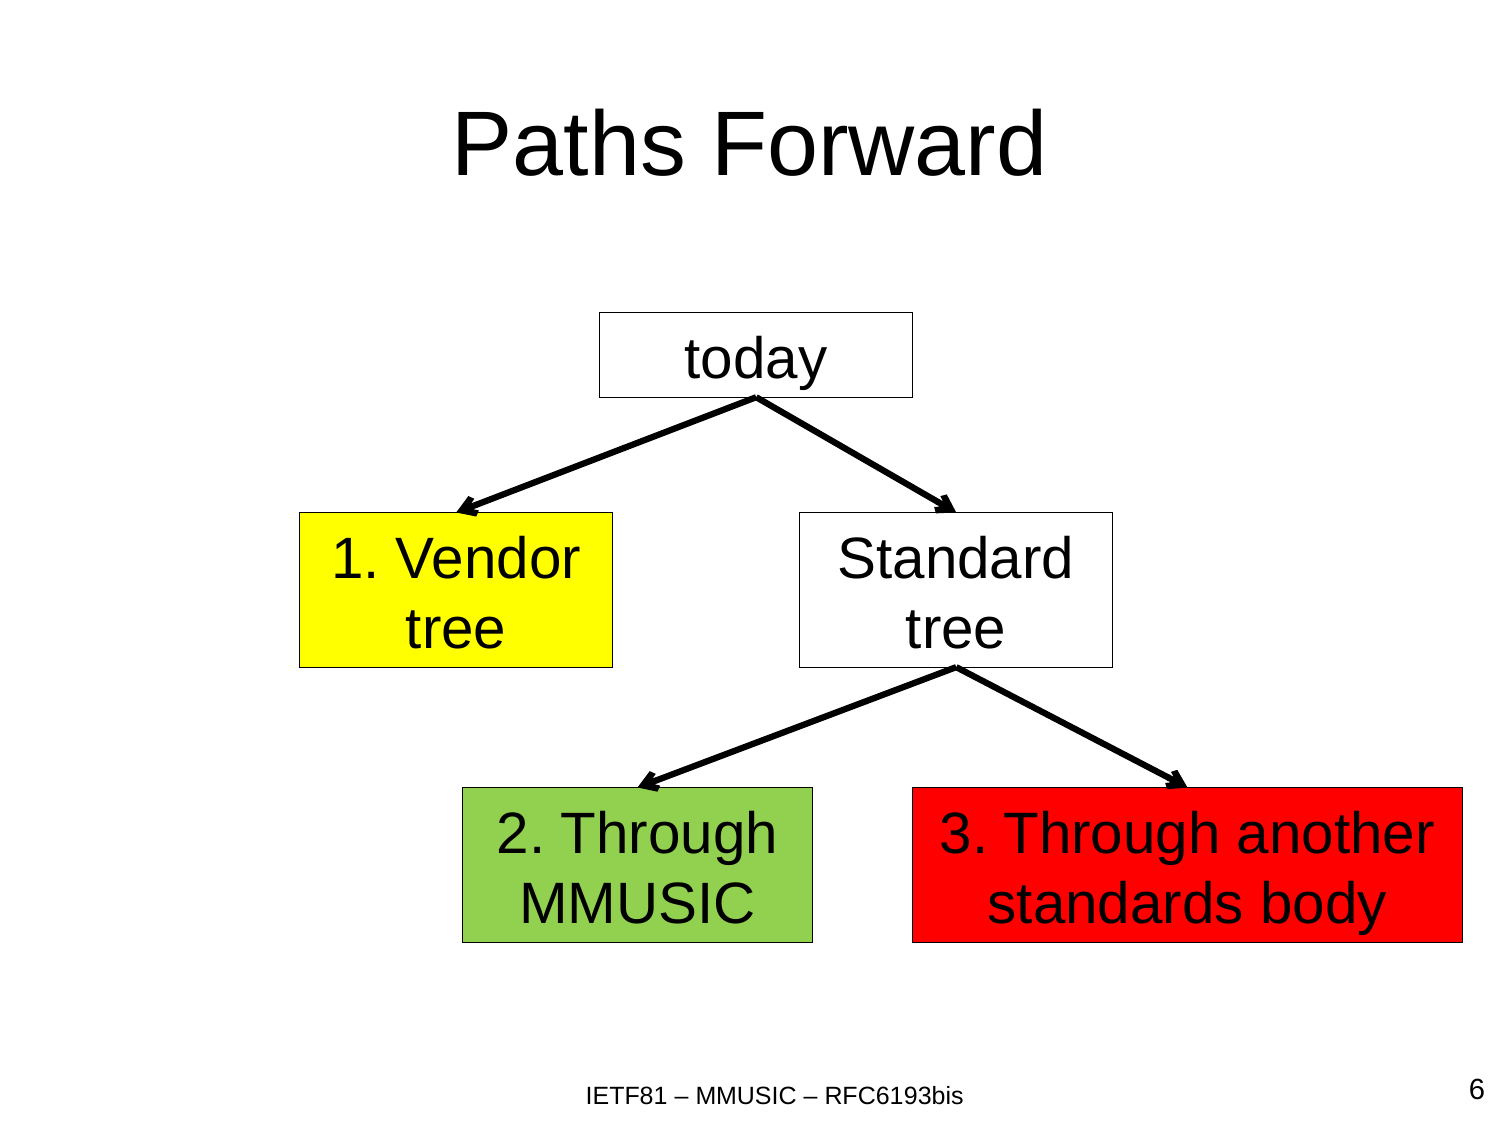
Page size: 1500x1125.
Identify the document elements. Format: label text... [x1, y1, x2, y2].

slide_number 6 [1149, 1062, 1500, 1125]
text_box 1. Vendor tree [299, 512, 613, 668]
footer IETF81 – MMUSIC – RFC6193bis [512, 1071, 1038, 1125]
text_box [798, 355, 914, 556]
text_box today [669, 312, 913, 398]
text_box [548, 305, 664, 606]
text_box Standard tree [799, 512, 1113, 668]
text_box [737, 568, 857, 888]
text_box 2. Through MMUSIC [462, 787, 813, 943]
title Paths Forward [74, 44, 1426, 233]
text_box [1012, 612, 1132, 845]
text_box 3. Through another standards body [912, 787, 1463, 943]
